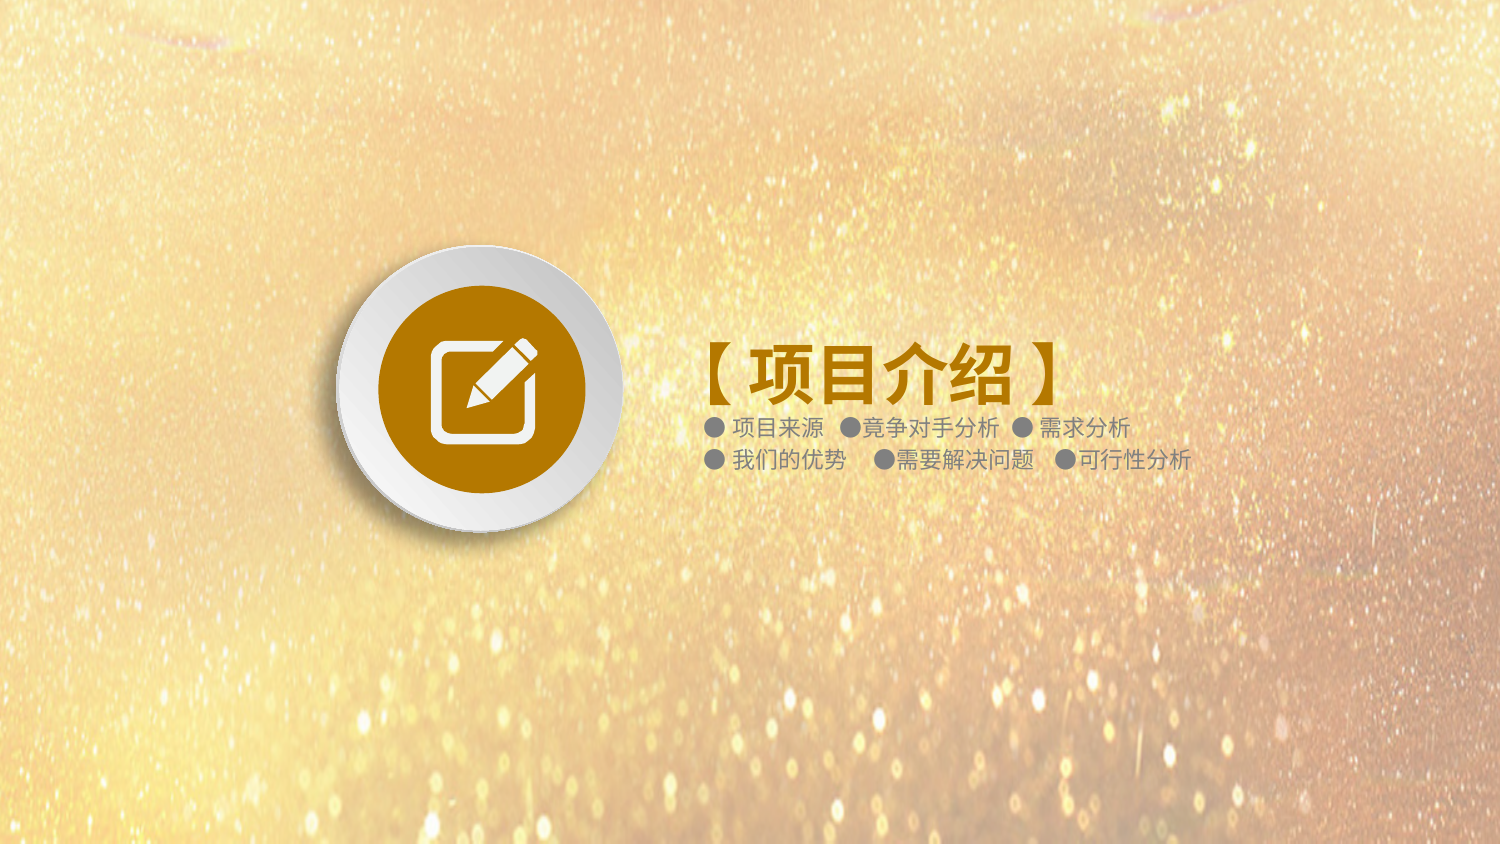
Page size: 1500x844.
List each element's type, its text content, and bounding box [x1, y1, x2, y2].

text_box ●项目来源 ●竟争对手分析 ● 需求分析 ●我们的优势 ●需要解决问题 ●可行性分析 [692, 408, 1242, 479]
text_box 【 项目介绍 】 [667, 287, 1119, 419]
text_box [336, 244, 624, 533]
